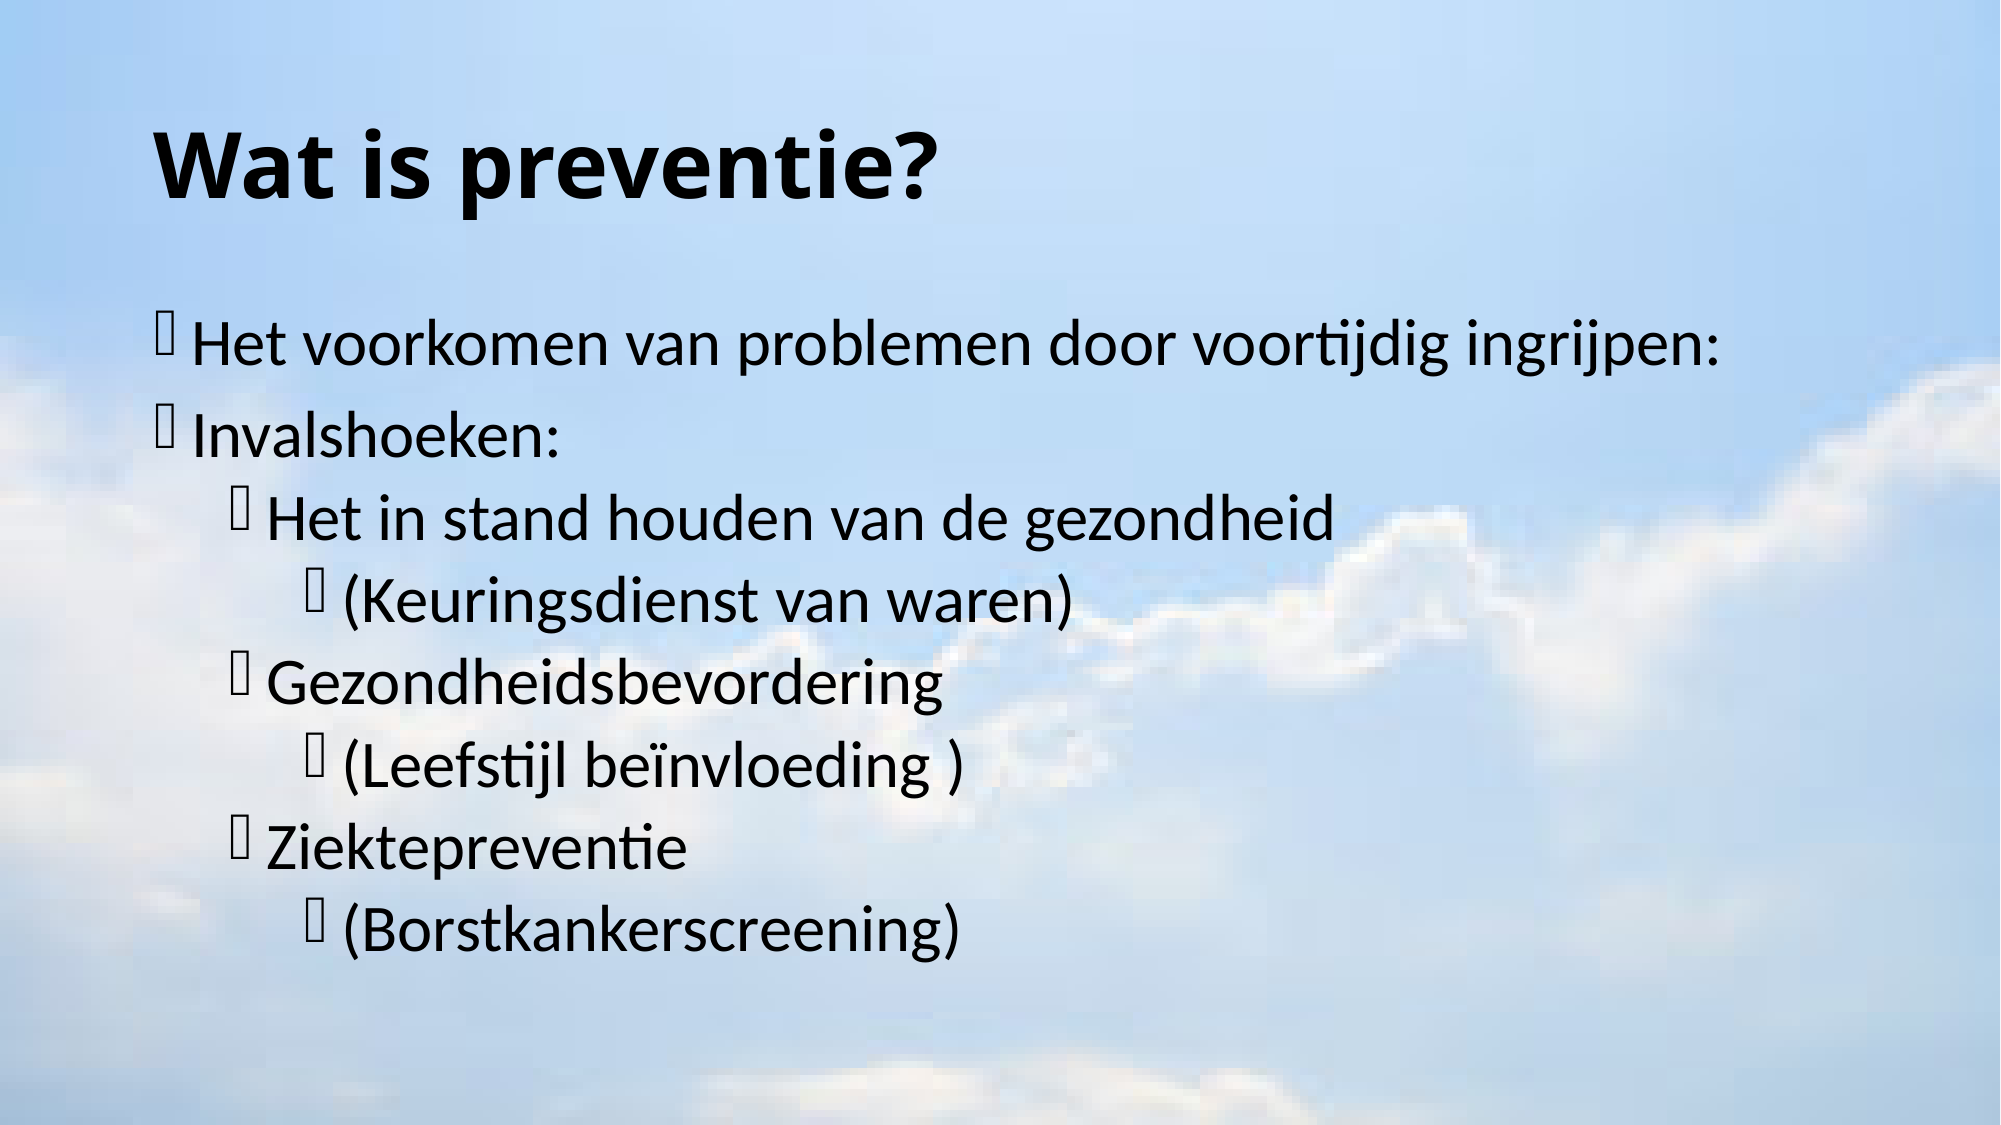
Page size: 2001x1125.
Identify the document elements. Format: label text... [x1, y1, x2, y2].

list Het voorkomen van problemen door voortijdig ingrijpen: Invalshoeken: Het in stand houden van de gezondheid (Keuringsdienst van waren) Gezondheidsbevordering (Leefstijl beïnvloeding ) Ziektepreventie (Borstkankerscreening) [138, 299, 1864, 1014]
picture [0, 0, 2001, 1125]
title Wat is preventie? [138, 60, 1864, 278]
